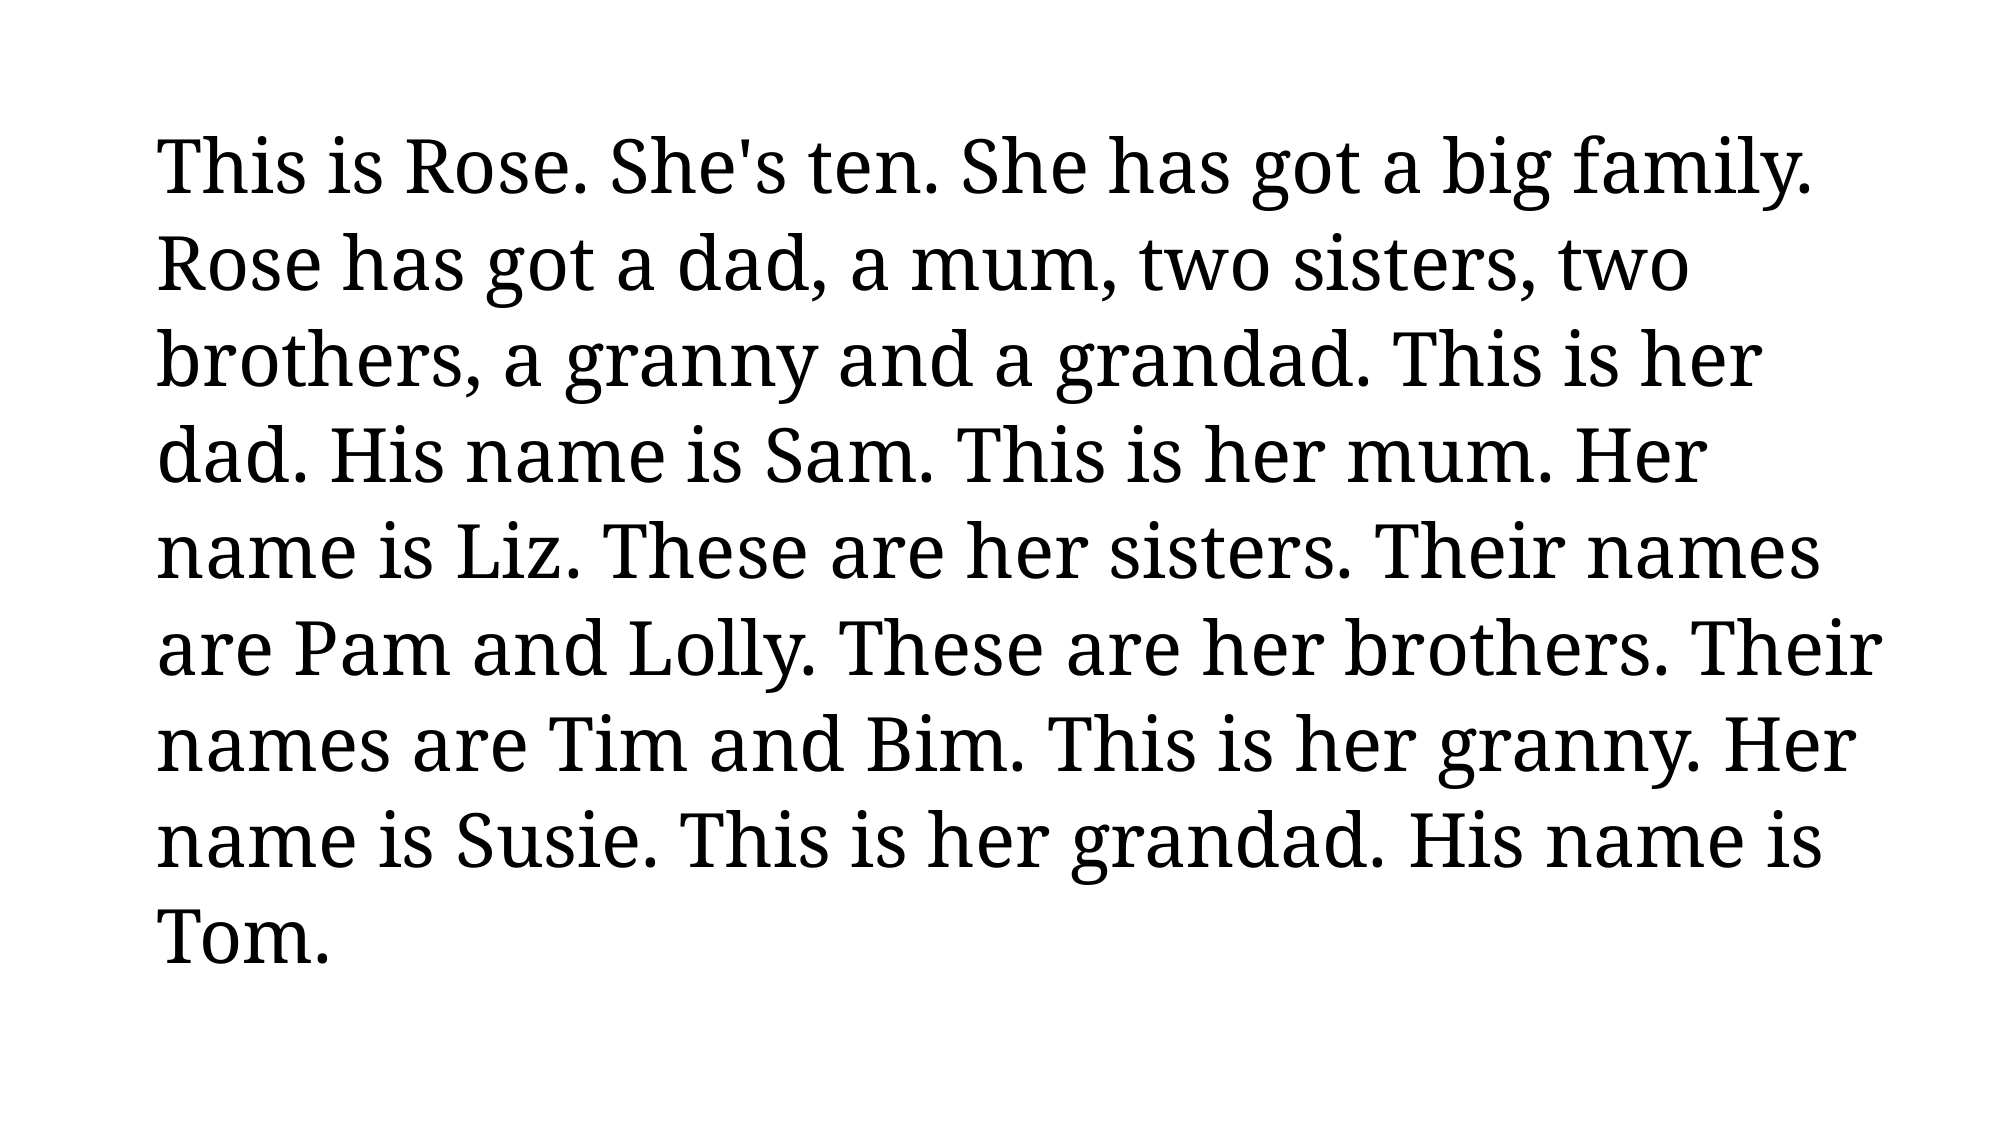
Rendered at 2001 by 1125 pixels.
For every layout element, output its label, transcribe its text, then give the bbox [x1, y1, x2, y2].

text_box This is Rose. She's ten. She has got a big family. Rose has got a dad, a mum, two sisters, two brothers, a granny and a grandad. This is her dad. His name is Sam. This is her mum. Her name is Liz. These are her sisters. Their names are Pam and Lolly. These are her brothers. Their names are Tim and Bim. This is her granny. Her name is Susie. This is her grandad. His name is Tom. [142, 105, 1939, 987]
